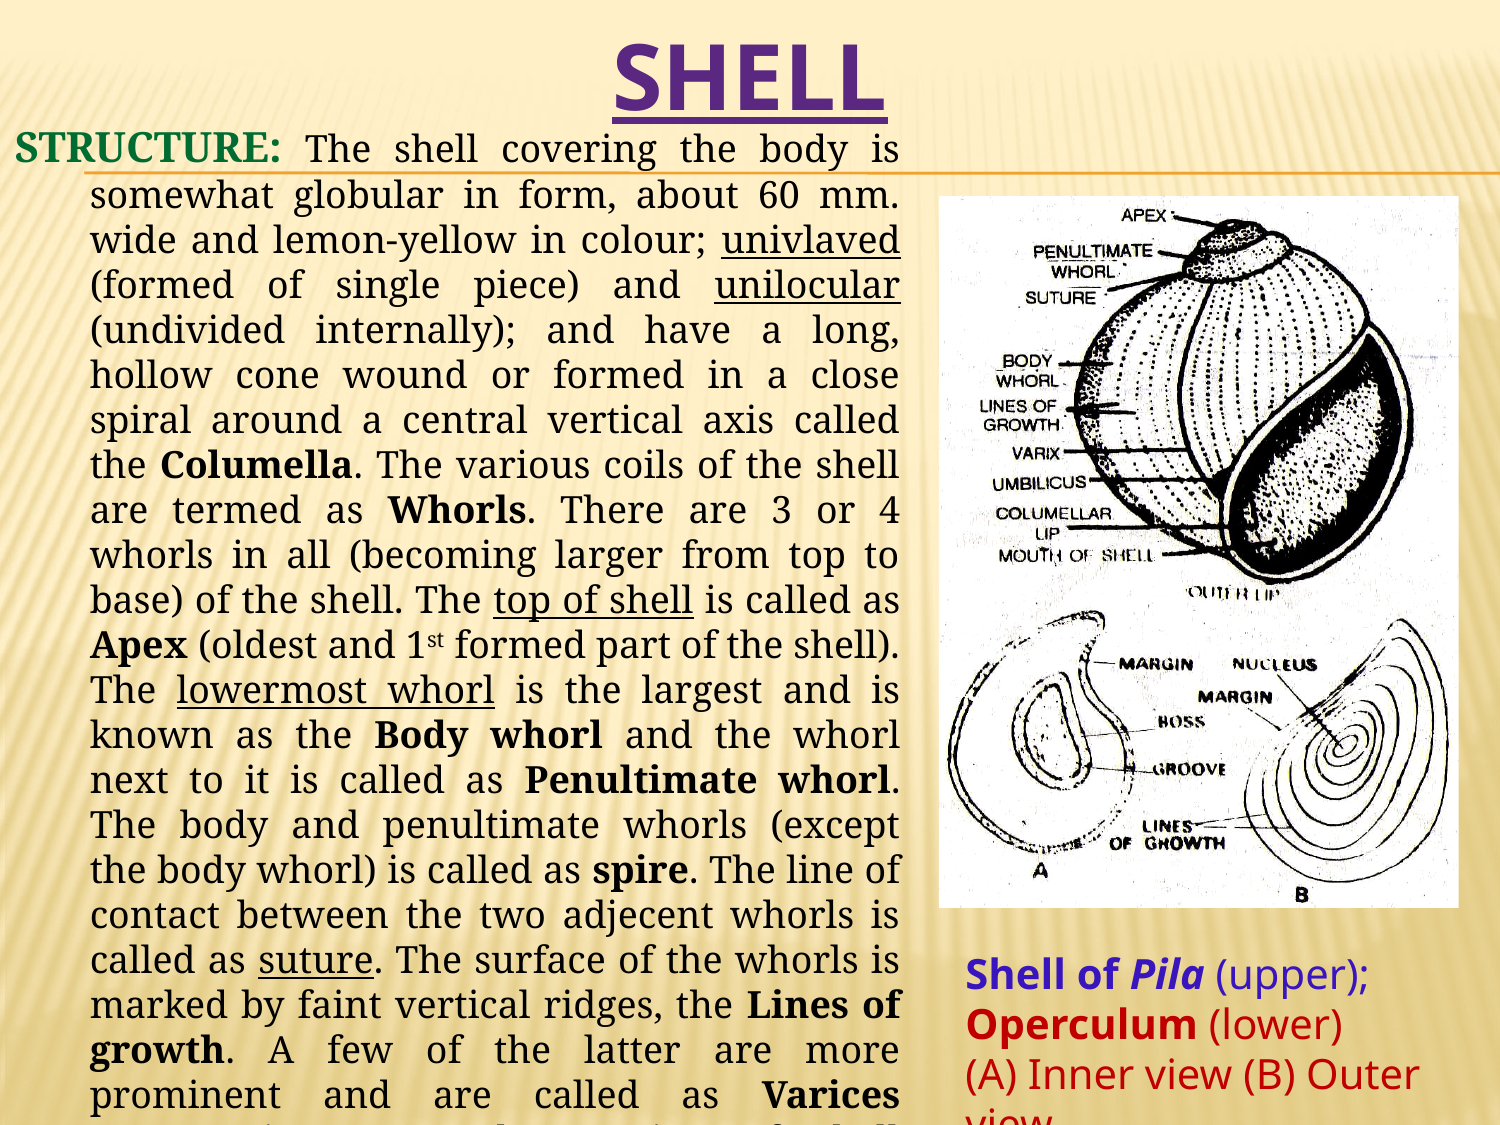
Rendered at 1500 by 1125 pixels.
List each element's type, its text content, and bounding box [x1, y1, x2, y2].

title SHELL [0, 19, 1500, 129]
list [938, 195, 1459, 909]
list STRUCTURE: The shell covering the body is somewhat globular in form, about 60 mm. wide and lemon-yellow in colour; univlaved (formed of single piece) and unilocular (undivided internally); and have a long, hollow cone wound or formed in a close spiral around a central vertical axis called the Columella. The various coils of the shell are termed as Whorls. There are 3 or 4 whorls in all (becoming larger from top to base) of the shell. The top of shell is called as Apex (oldest and 1st formed part of the shell). The lowermost whorl is the largest and is known as the Body whorl and the whorl next to it is called as Penultimate whorl. The body and penultimate whorls (except the body whorl) is called as spire. The line of contact between the two adjecent whorls is called as suture. The surface of the whorls is marked by faint vertical ridges, the Lines of growth. A few of the latter are more prominent and are called as Varices representing seasonal cessation of shell secretion or retarded growth. [0, 113, 916, 1125]
text_box Shell of Pila (upper); Operculum (lower) (A) Inner view (B) Outer view [950, 940, 1500, 1125]
